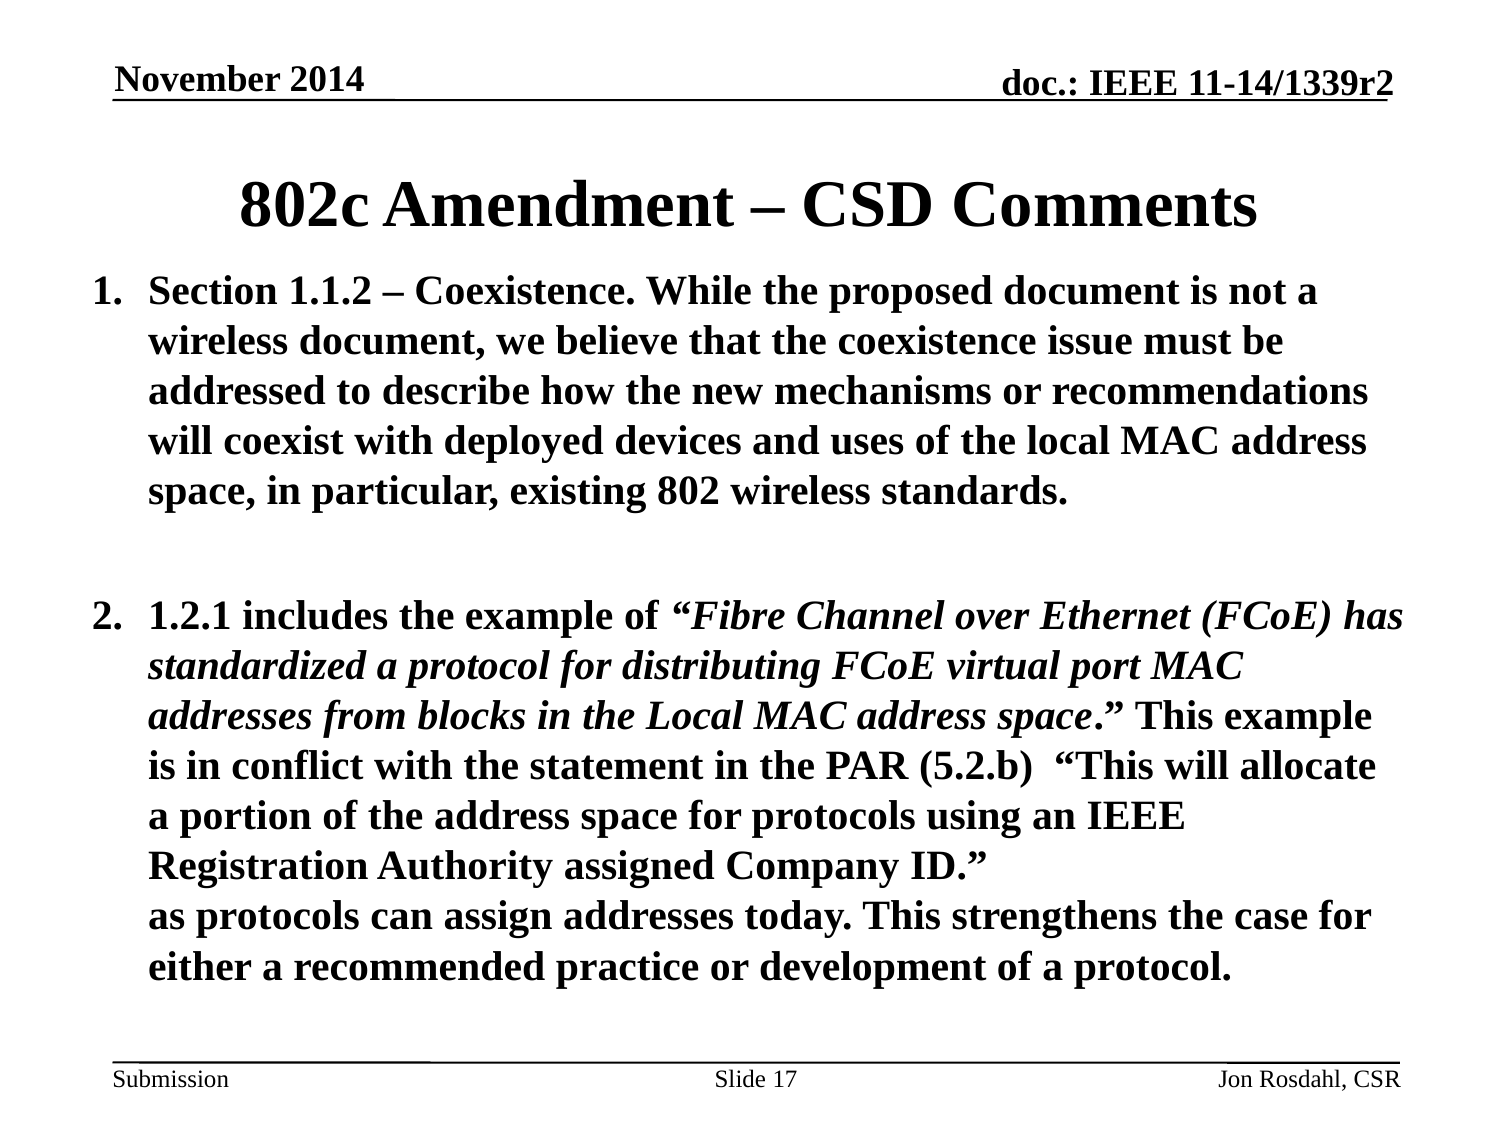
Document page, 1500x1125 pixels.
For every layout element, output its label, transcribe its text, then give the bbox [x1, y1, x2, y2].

title 802c Amendment – CSD Comments [112, 112, 1388, 255]
list Section 1.1.2 – Coexistence. While the proposed document is not a wireless document, we believe that the coexistence issue must be addressed to describe how the new mechanisms or recommendations will coexist with deployed devices and uses of the local MAC address space, in particular, existing 802 wireless standards. 1.2.1 includes the example of “Fibre Channel over Ethernet (FCoE) has standardized a protocol for distributing FCoE virtual port MAC addresses from blocks in the Local MAC address space.” This example is in conflict with the statement in the PAR (5.2.b) “This will allocate a portion of the address space for protocols using an IEEE Registration Authority assigned Company ID.” as protocols can assign addresses today. This strengthens the case for either a recommended practice or development of a protocol. [76, 255, 1424, 1000]
footer Jon Rosdahl, CSR [878, 1061, 1402, 1093]
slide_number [114, 54, 423, 100]
slide_number Slide 17 [712, 1061, 800, 1123]
